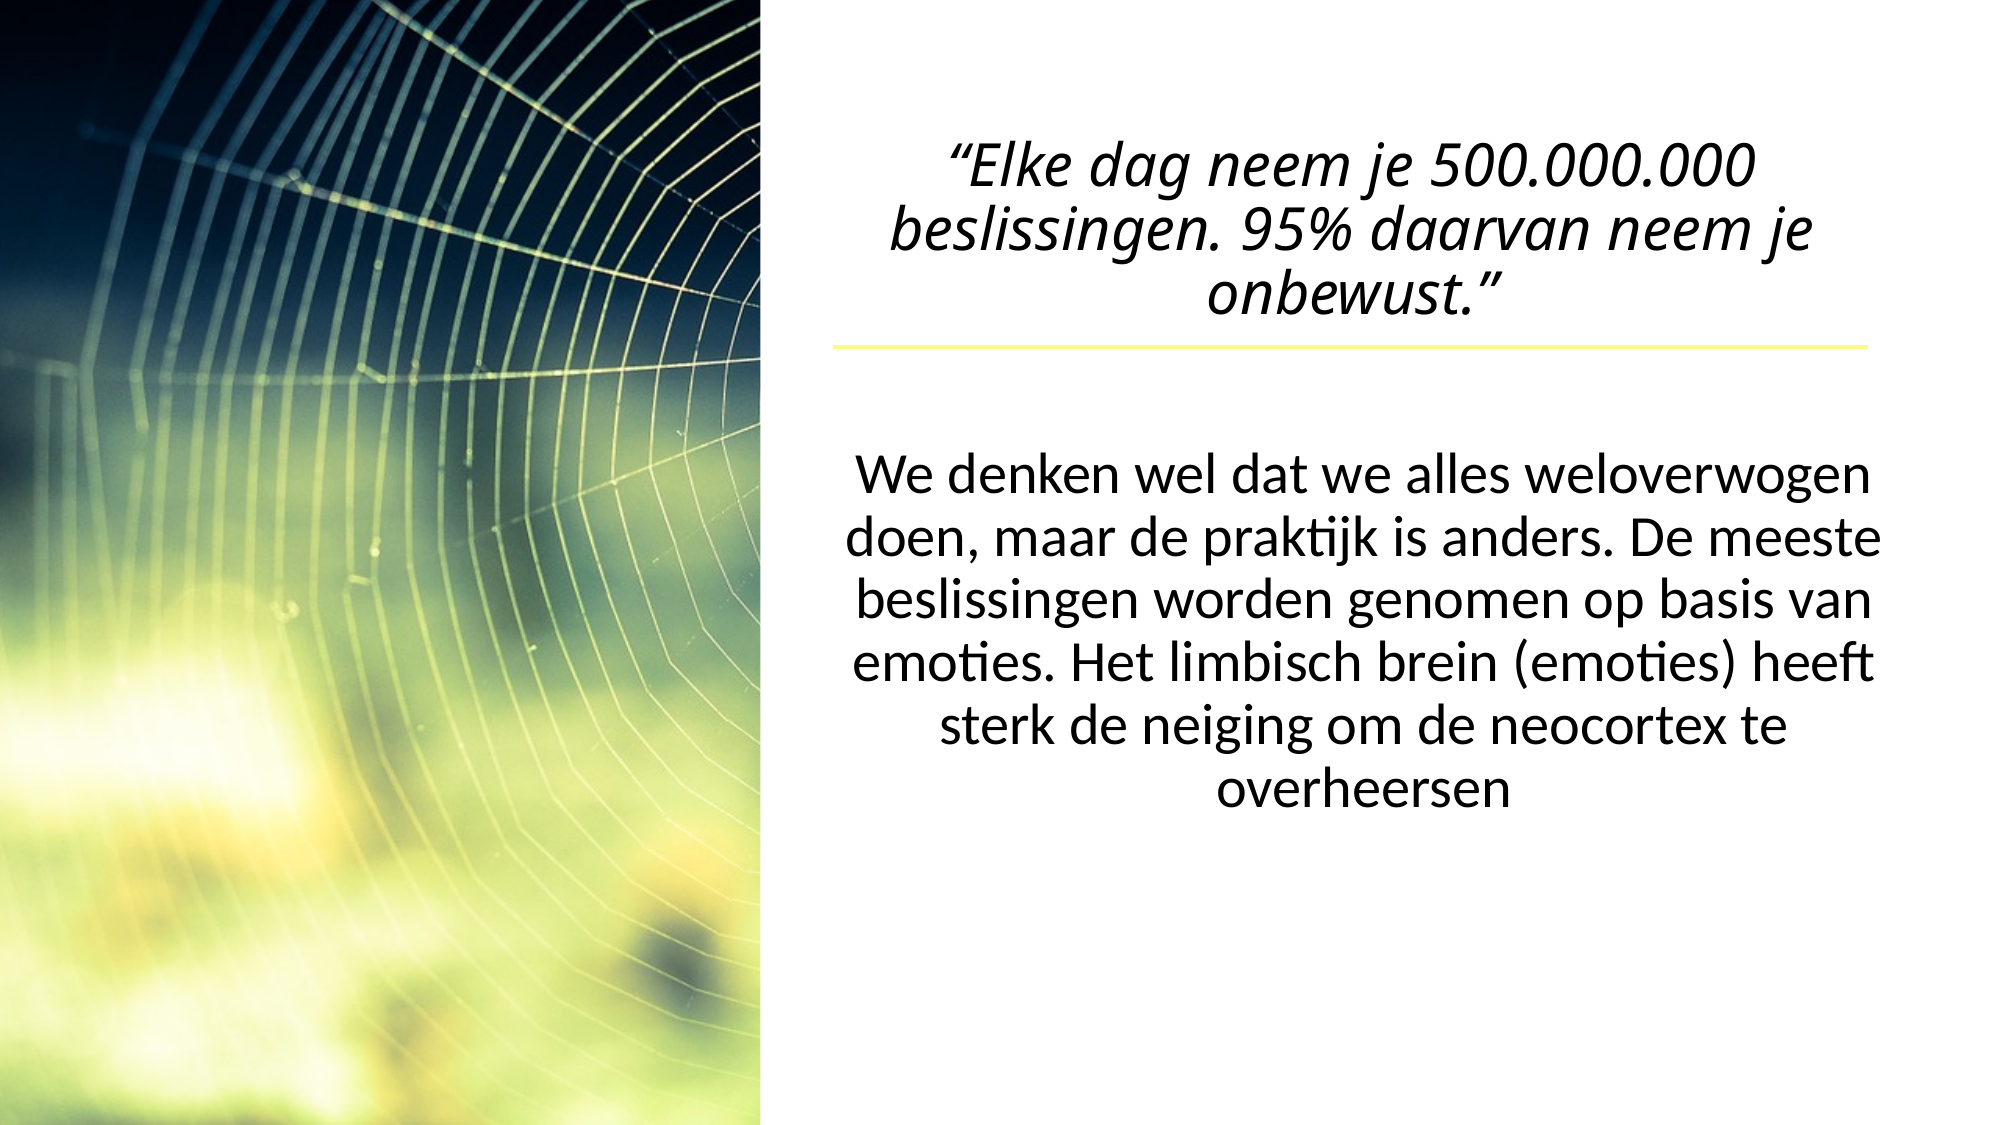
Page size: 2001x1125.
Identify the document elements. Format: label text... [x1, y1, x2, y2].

list We denken wel dat we alles weloverwogen doen, maar de praktijk is anders. De meeste beslissingen worden genomen op basis van emoties. Het limbisch brein (emoties) heeft sterk de neiging om de neocortex te overheersen [823, 435, 1905, 1057]
title “Elke dag neem je 500.000.000 beslissingen. 95% daarvan neem je onbewust.” [812, 124, 1893, 336]
picture [0, 0, 761, 1125]
